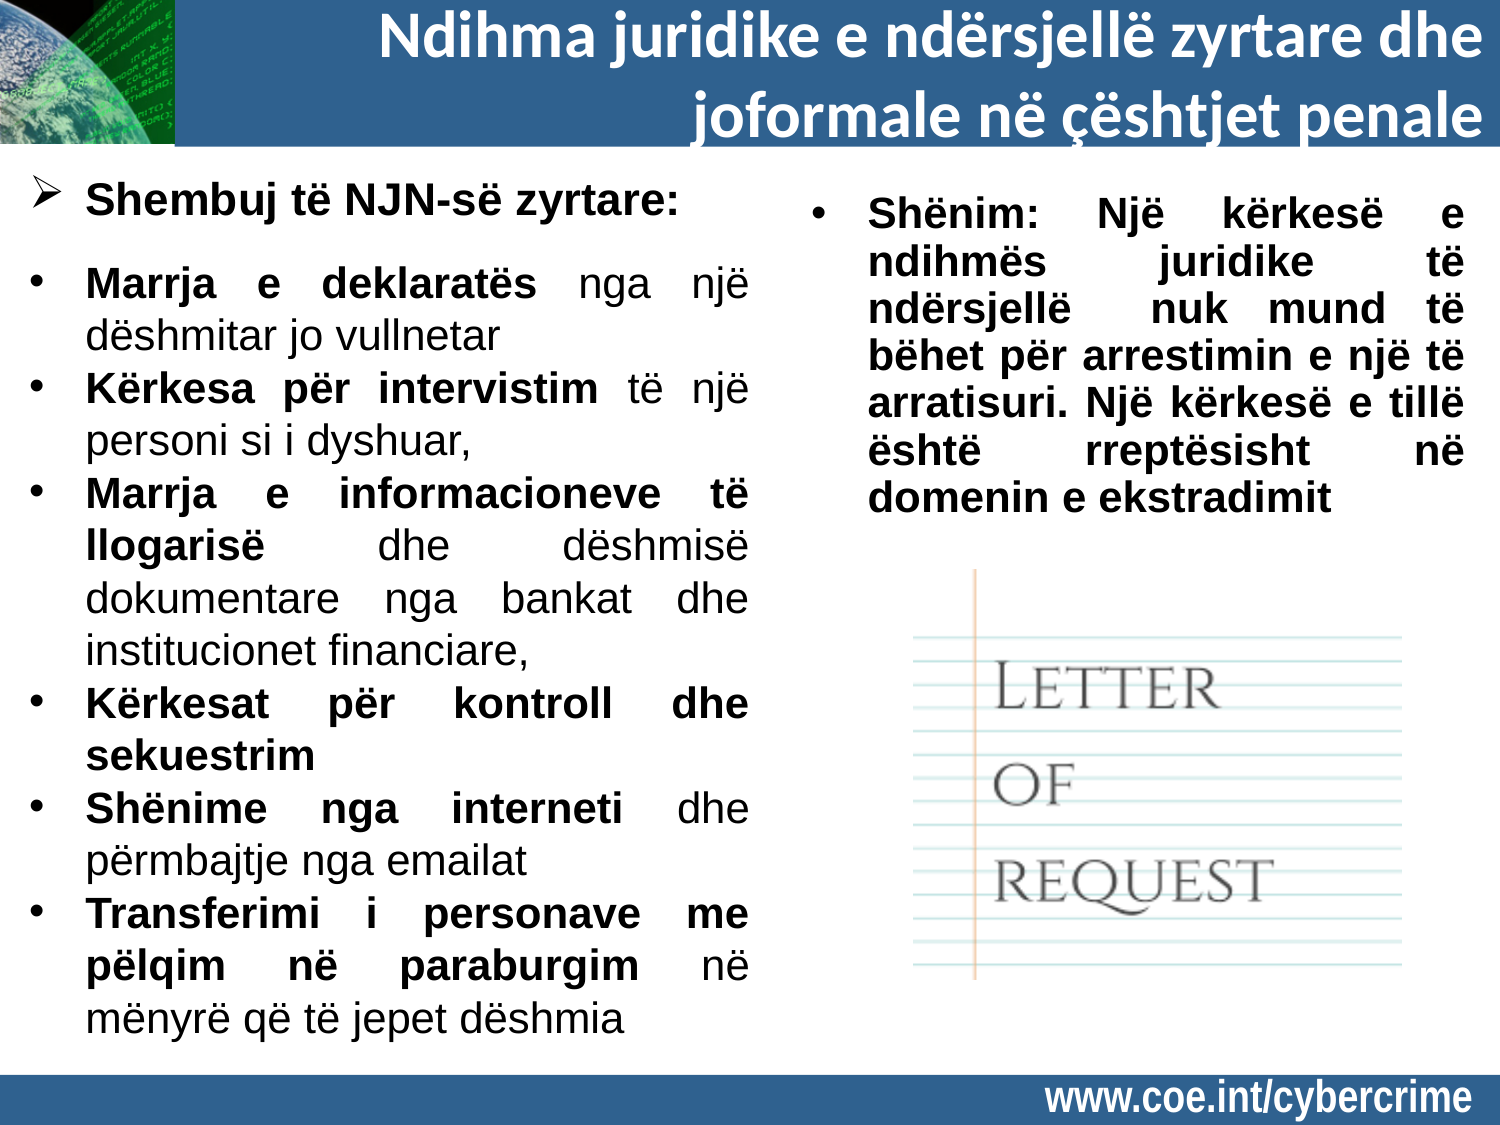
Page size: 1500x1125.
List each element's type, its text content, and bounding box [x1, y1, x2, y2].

text_box [0, 1073, 1030, 1125]
text_box Shembuj të NJN-së zyrtare: Marrja e deklaratës nga një dëshmitar jo vullnetar Kërkesa për intervistim të një personi si i dyshuar, Marrja e informacioneve të llogarisë dhe dëshmisë dokumentare nga bankat dhe institucionet financiare, Kërkesat për kontroll dhe sekuestrim Shënime nga interneti dhe përmbajtje nga emailat Transferimi i personave me pëlqim në paraburgim në mënyrë që të jepet dëshmia [14, 162, 765, 1050]
picture [913, 569, 1402, 980]
text_box www.coe.int/cybercrime [1030, 1059, 1500, 1125]
picture [0, 0, 175, 144]
text_box Ndihma juridike e ndërsjellë zyrtare dhe joformale në çështjet penale [177, 0, 1500, 149]
text_box Shënim: Një kërkesë e ndihmës juridike të ndërsjellë nuk mund të bëhet për arrestimin e një të arratisuri. Një kërkesë e tillë është rreptësisht në domenin e ekstradimit [796, 183, 1480, 530]
